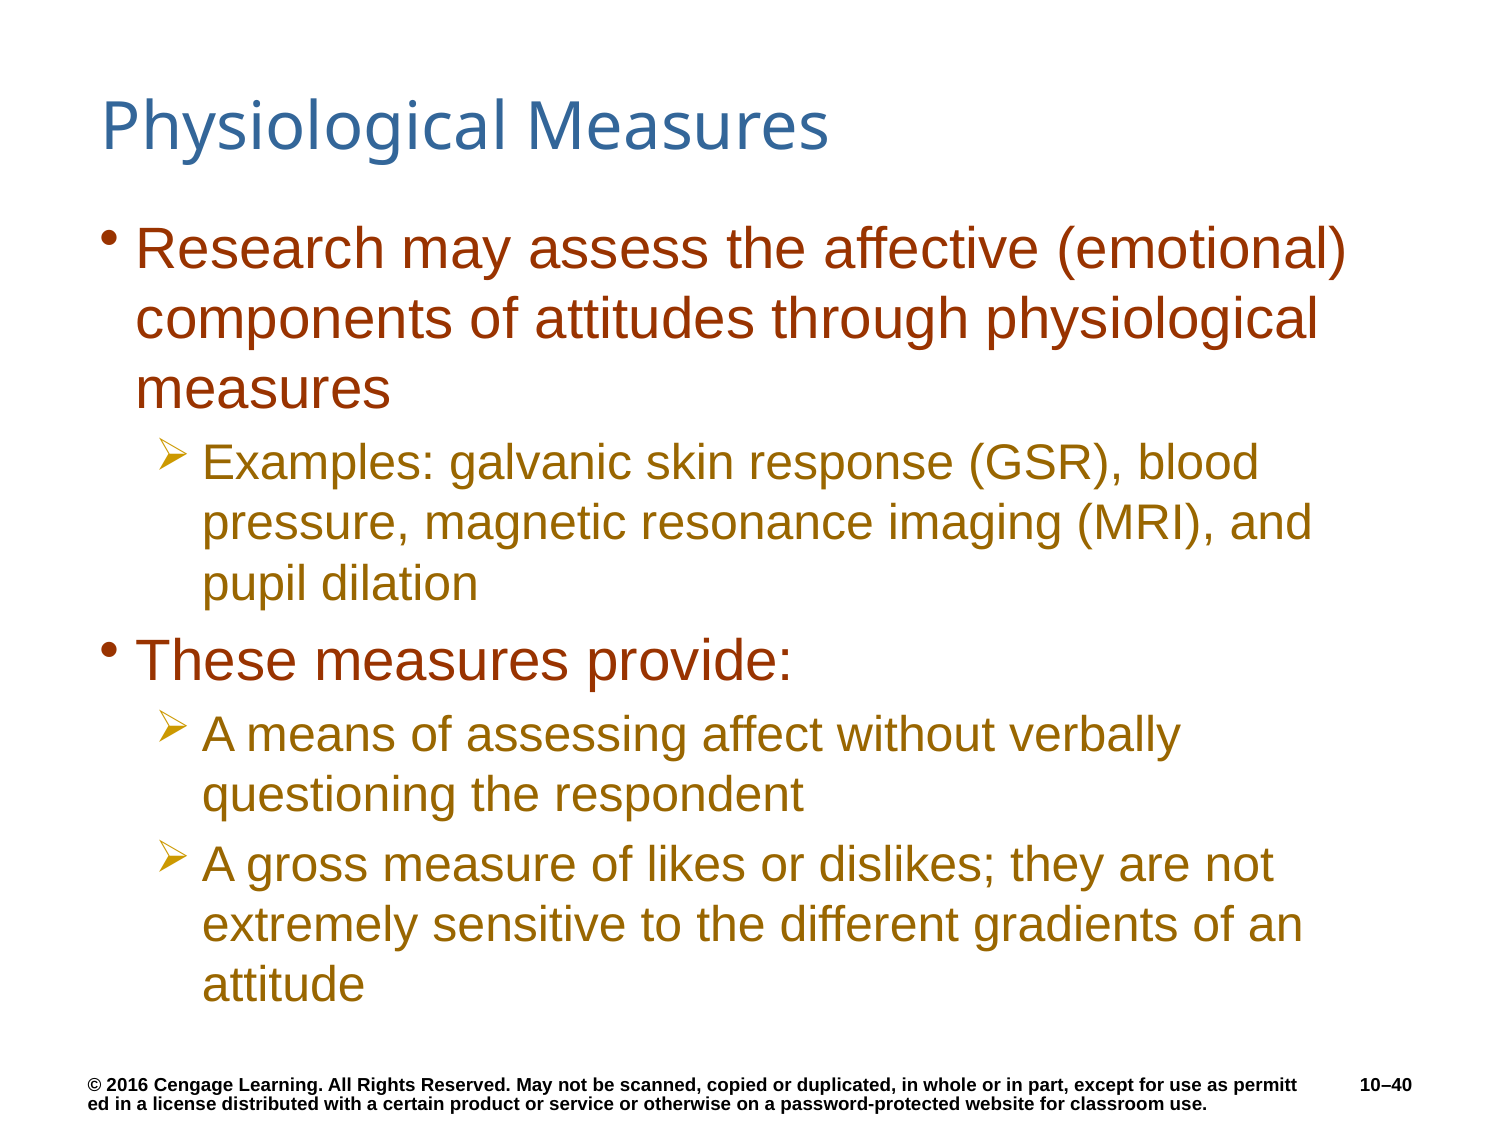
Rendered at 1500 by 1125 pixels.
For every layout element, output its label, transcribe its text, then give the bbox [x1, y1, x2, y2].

slide_number 10–40 [1050, 1042, 1413, 1103]
title Physiological Measures [85, 75, 1411, 171]
footer © 2016 Cengage Learning. All Rights Reserved. May not be scanned, copied or duplicated, in whole or in part, except for use as permitted in a license distributed with a certain product or service or otherwise on a password-protected website for classroom use. [87, 1057, 1050, 1103]
list Research may assess the affective (emotional) components of attitudes through physiological measures Examples: galvanic skin response (GSR), blood pressure, magnetic resonance imaging (MRI), and pupil dilation These measures provide: A means of assessing affect without verbally questioning the respondent A gross measure of likes or dislikes; they are not extremely sensitive to the different gradients of an attitude [84, 202, 1414, 1013]
